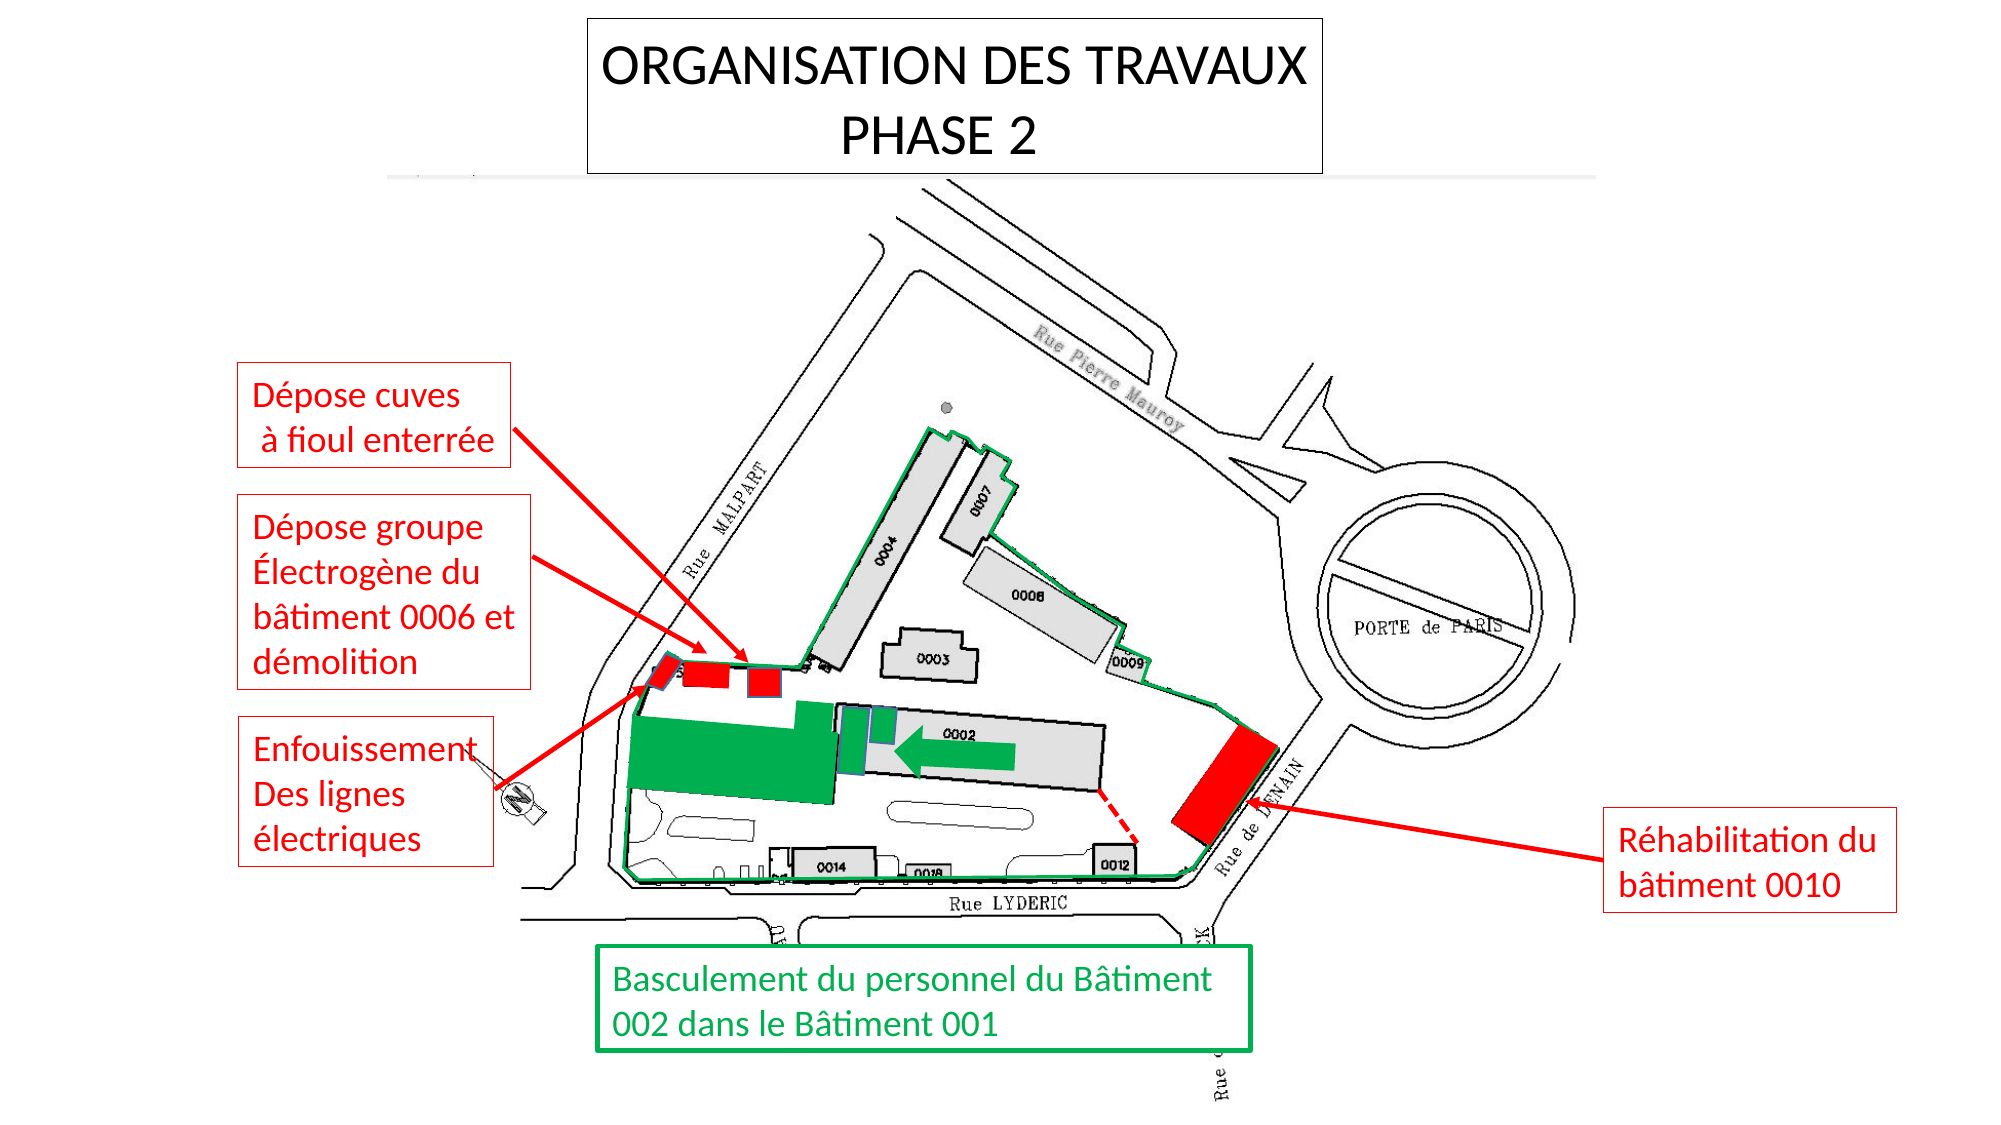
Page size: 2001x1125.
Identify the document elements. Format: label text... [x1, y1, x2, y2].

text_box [1098, 789, 1138, 844]
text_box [513, 428, 749, 663]
picture [387, 175, 1596, 1125]
text_box Dépose cuves à fioul enterrée [237, 362, 387, 468]
text_box ORGANISATION DES TRAVAUX PHASE 2 [587, 18, 1323, 174]
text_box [1245, 801, 1604, 861]
text_box Enfouissement Des lignes électriques [238, 716, 387, 867]
text_box Réhabilitation du bâtiment 0010 [1603, 807, 1897, 913]
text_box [494, 684, 648, 790]
text_box Dépose groupe Électrogène du bâtiment 0006 et démolition [237, 494, 387, 690]
